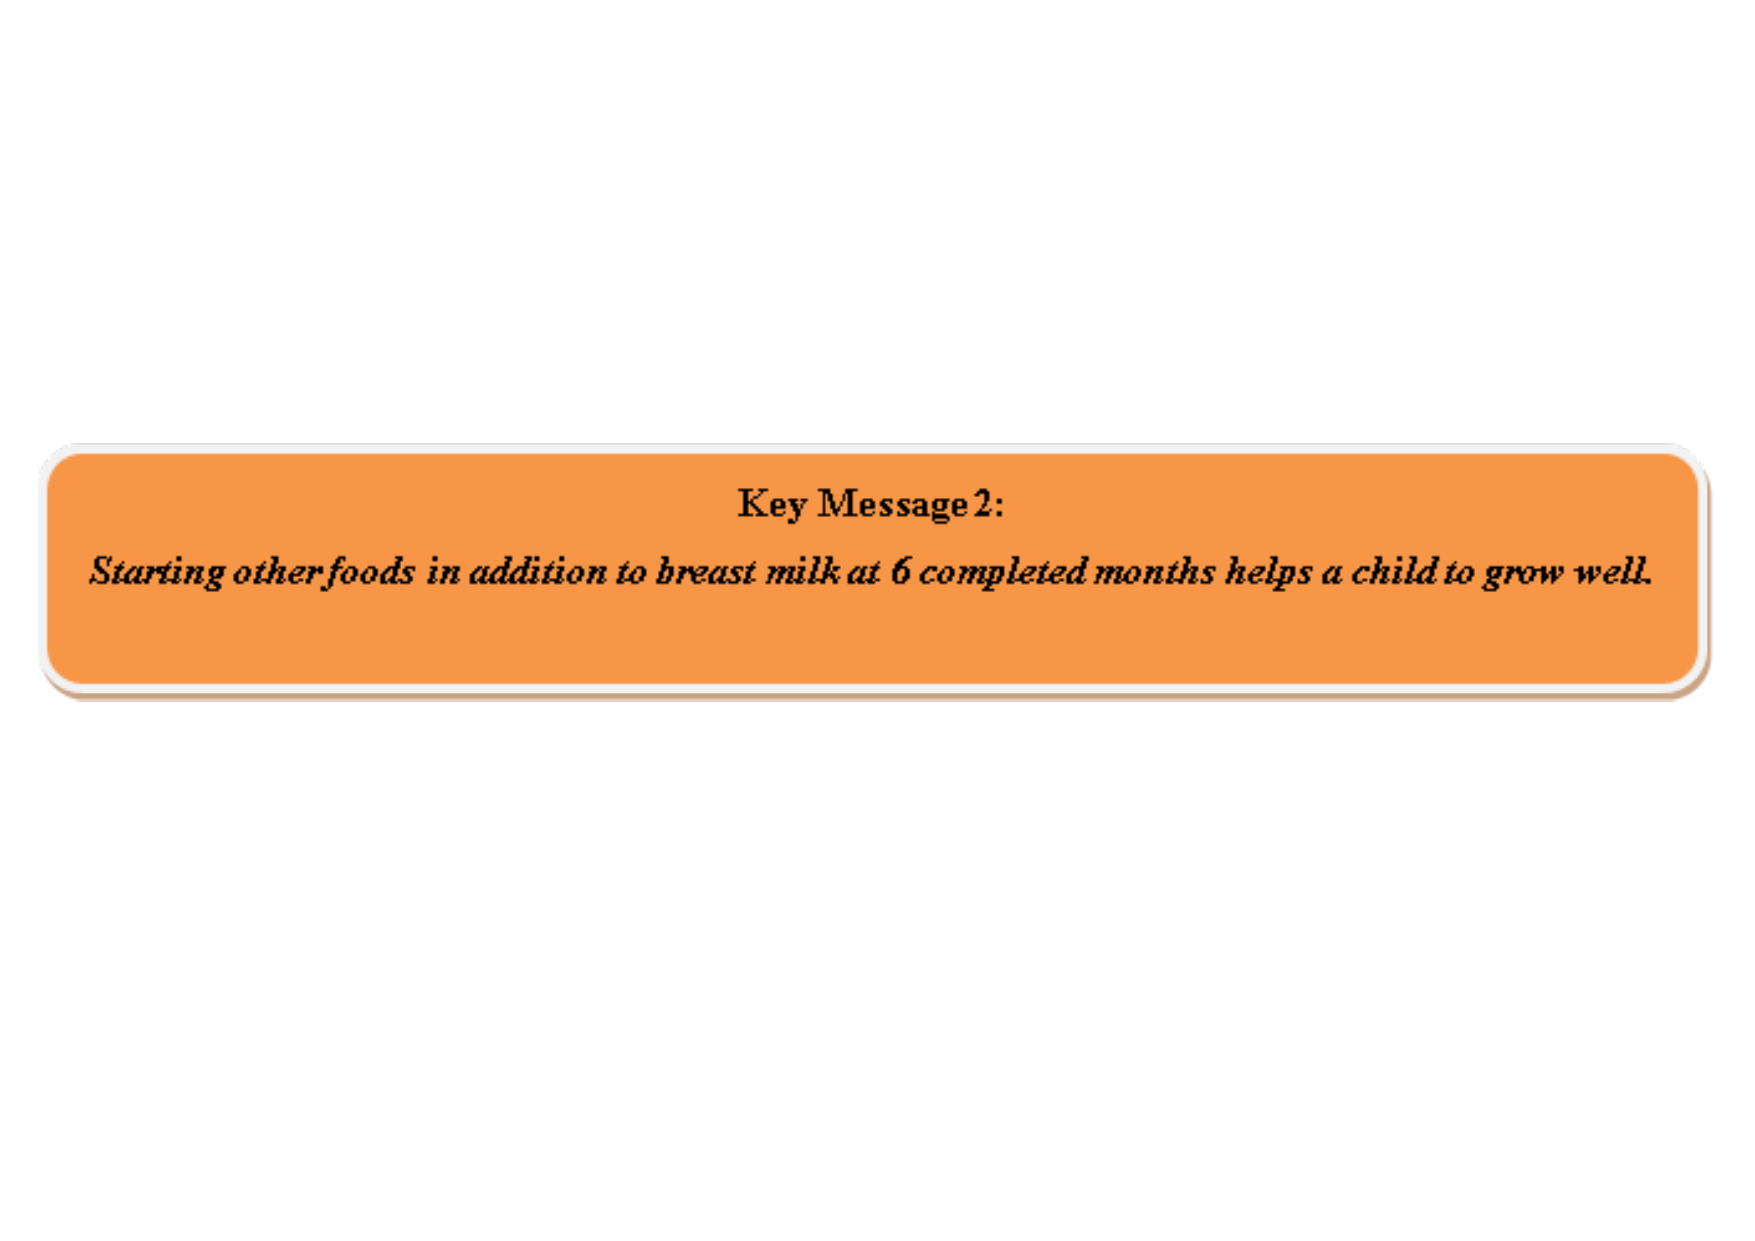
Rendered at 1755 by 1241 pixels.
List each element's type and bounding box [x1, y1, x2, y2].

list [38, 442, 1716, 702]
